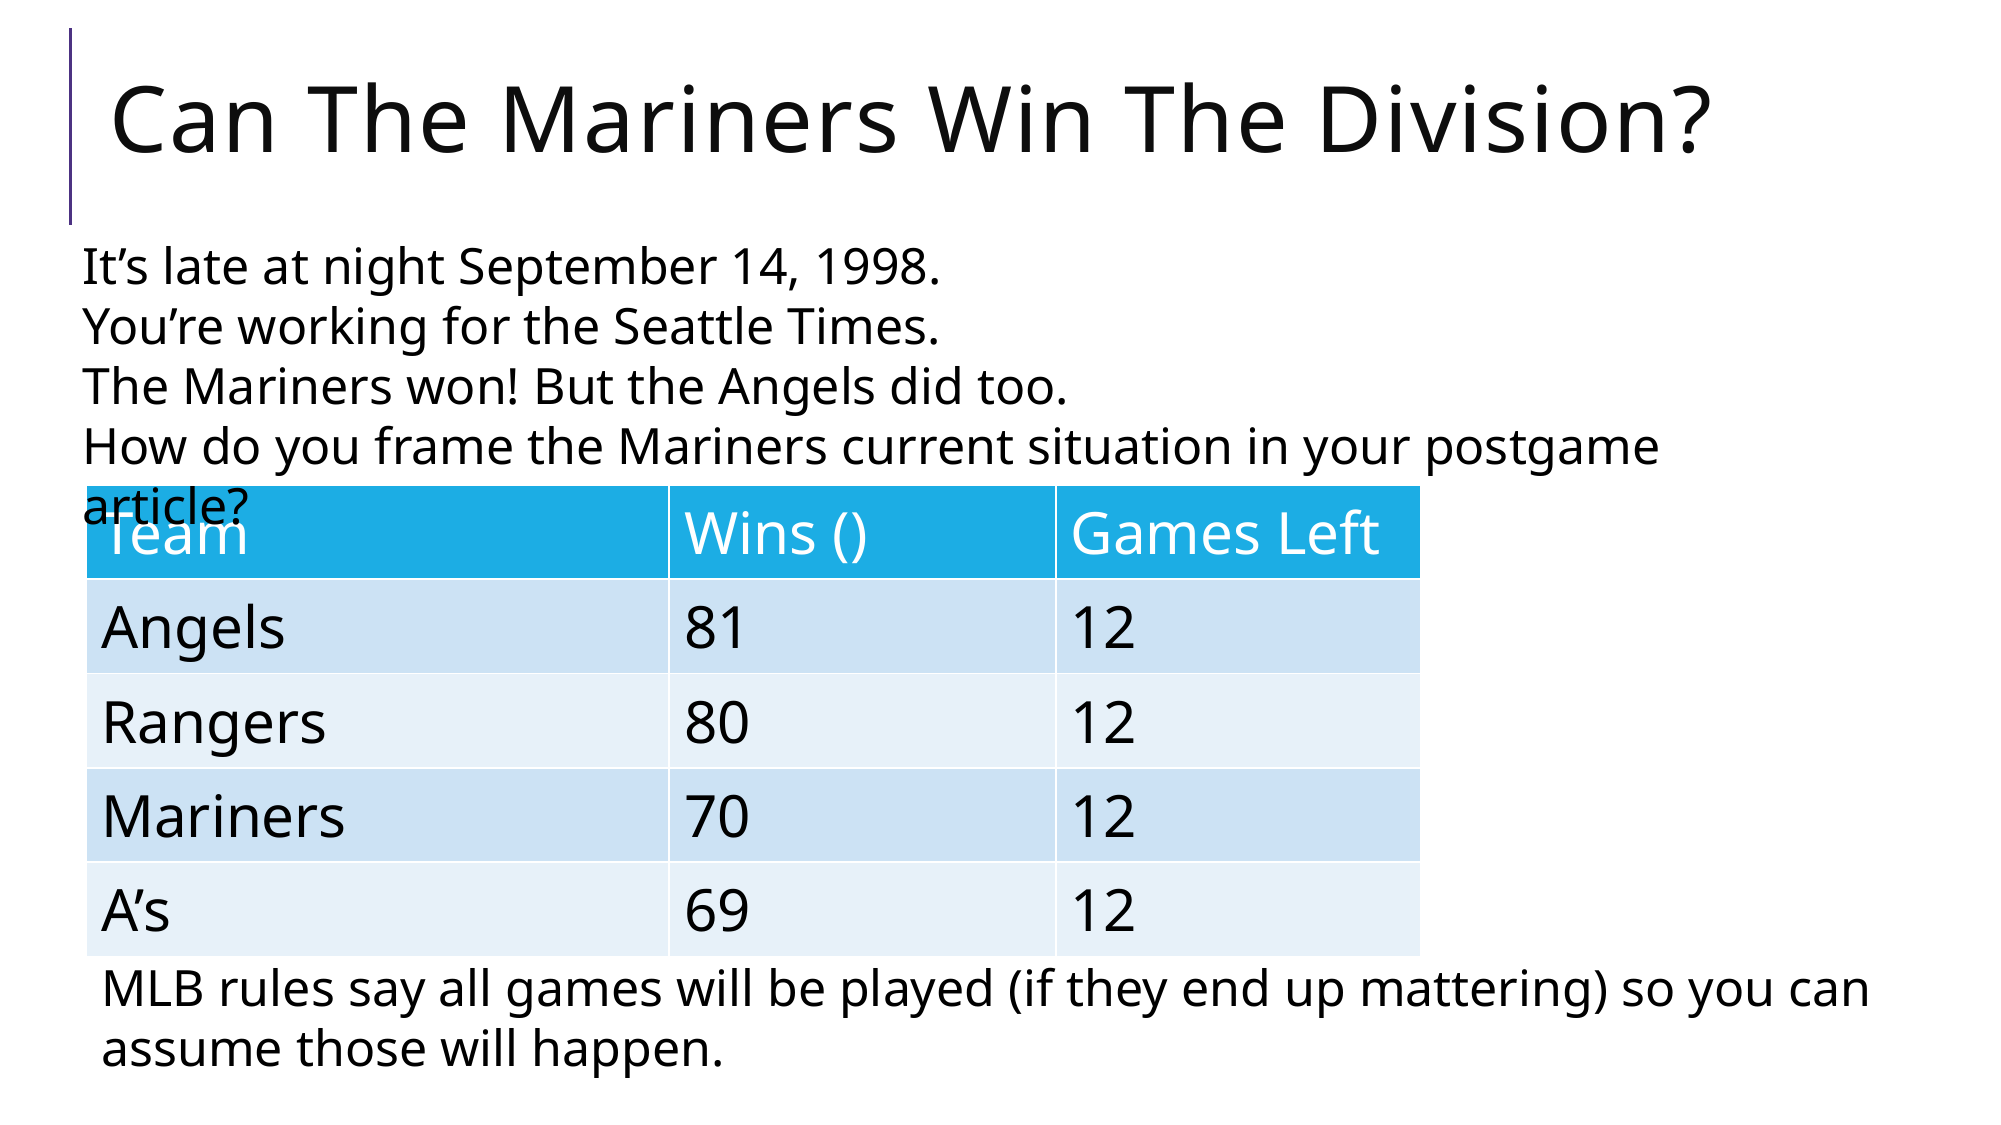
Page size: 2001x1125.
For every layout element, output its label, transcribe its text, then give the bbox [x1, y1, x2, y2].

text_box It’s late at night September 14, 1998. You’re working for the Seattle Times. The Mariners won! But the Angels did too. How do you frame the Mariners current situation in your postgame article? [67, 227, 1724, 543]
title Can The Mariners Win The Division? [94, 43, 1930, 210]
text_box MLB rules say all games will be played (if they end up mattering) so you can assume those will happen. [86, 949, 1907, 1085]
